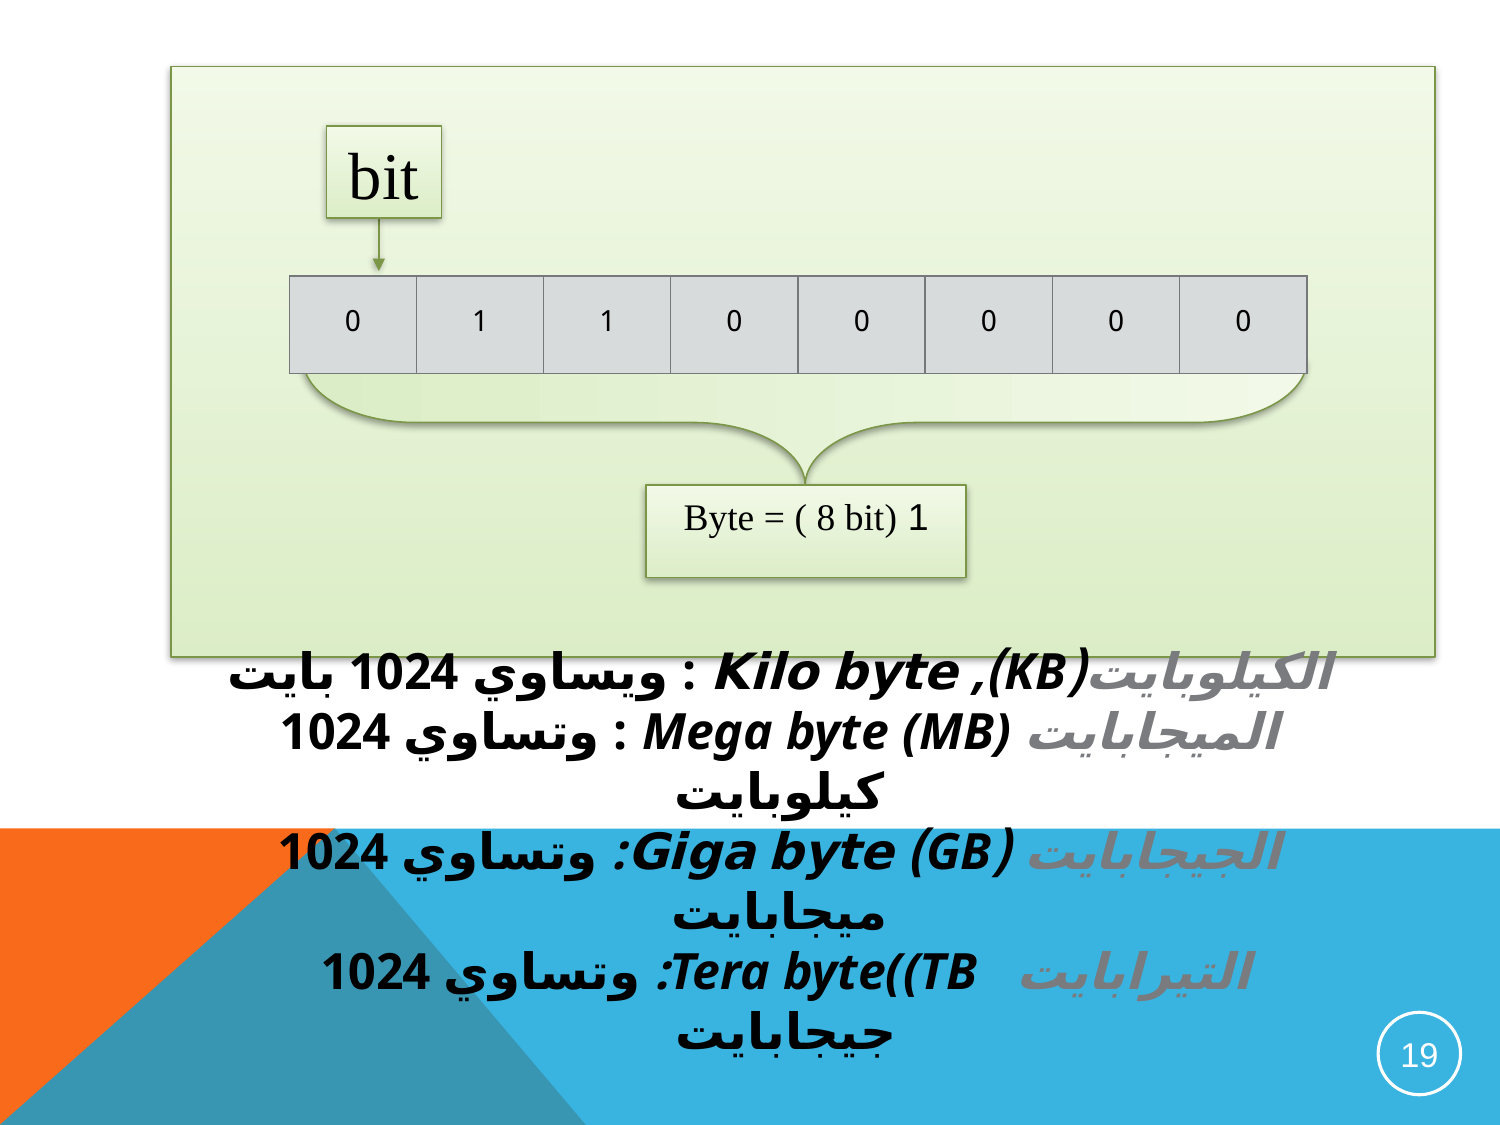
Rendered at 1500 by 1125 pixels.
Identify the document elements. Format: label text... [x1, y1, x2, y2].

slide_number 19 [1376, 1010, 1463, 1097]
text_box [170, 66, 1436, 658]
text_box الكيلوبايت(KB), Kilo byte : ويساوي 1024 بايت الميجابايت Mega byte (MB) : وتساوي 1024 كيلوبايت الجيجابايت (GB) Giga byte: وتساوي 1024 ميجابايت التيرابايت Tera byte((TB: وتساوي 1024 جيجابايت [194, 665, 1365, 1067]
